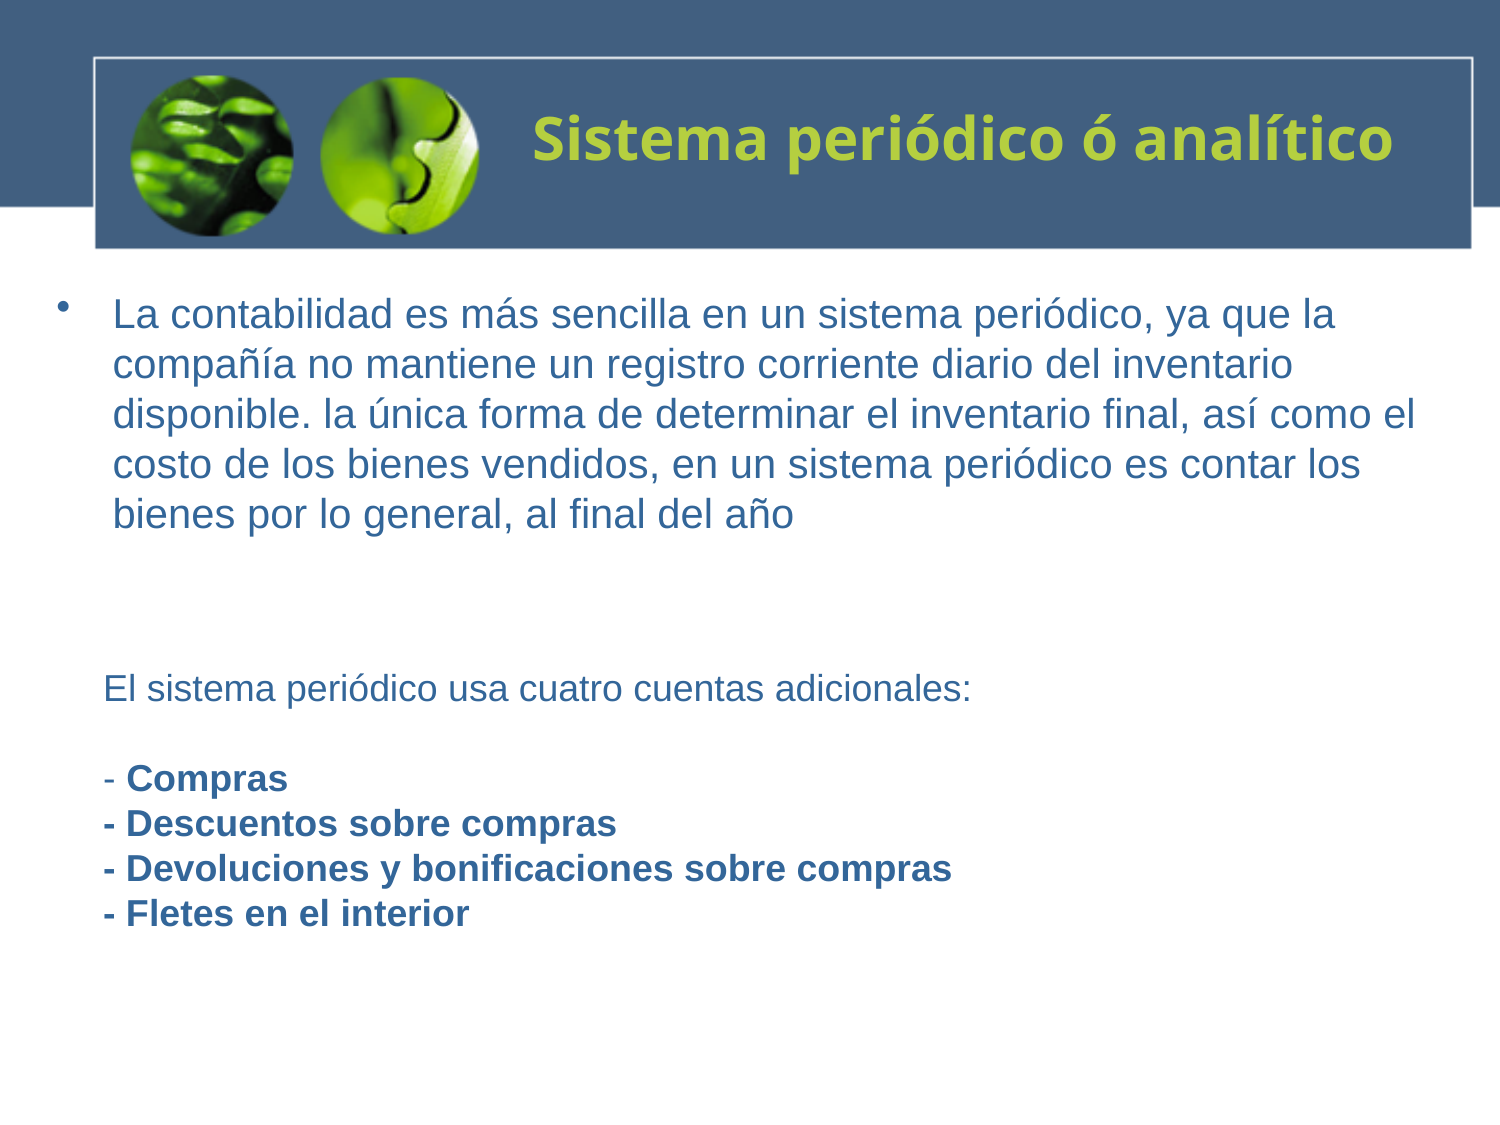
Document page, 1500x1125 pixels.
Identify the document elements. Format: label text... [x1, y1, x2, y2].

picture [0, 0, 1500, 1125]
text_box El sistema periódico usa cuatro cuentas adicionales: - Compras - Descuentos sobre compras - Devoluciones y bonificaciones sobre compras - Fletes en el interior [88, 656, 1365, 987]
list La contabilidad es más sencilla en un sistema periódico, ya que la compañía no mantiene un registro corriente diario del inventario disponible. la única forma de determinar el inventario final, así como el costo de los bienes vendidos, en un sistema periódico es contar los bienes por lo general, al final del año [41, 278, 1436, 411]
title Sistema periódico ó analítico [513, 90, 1414, 183]
